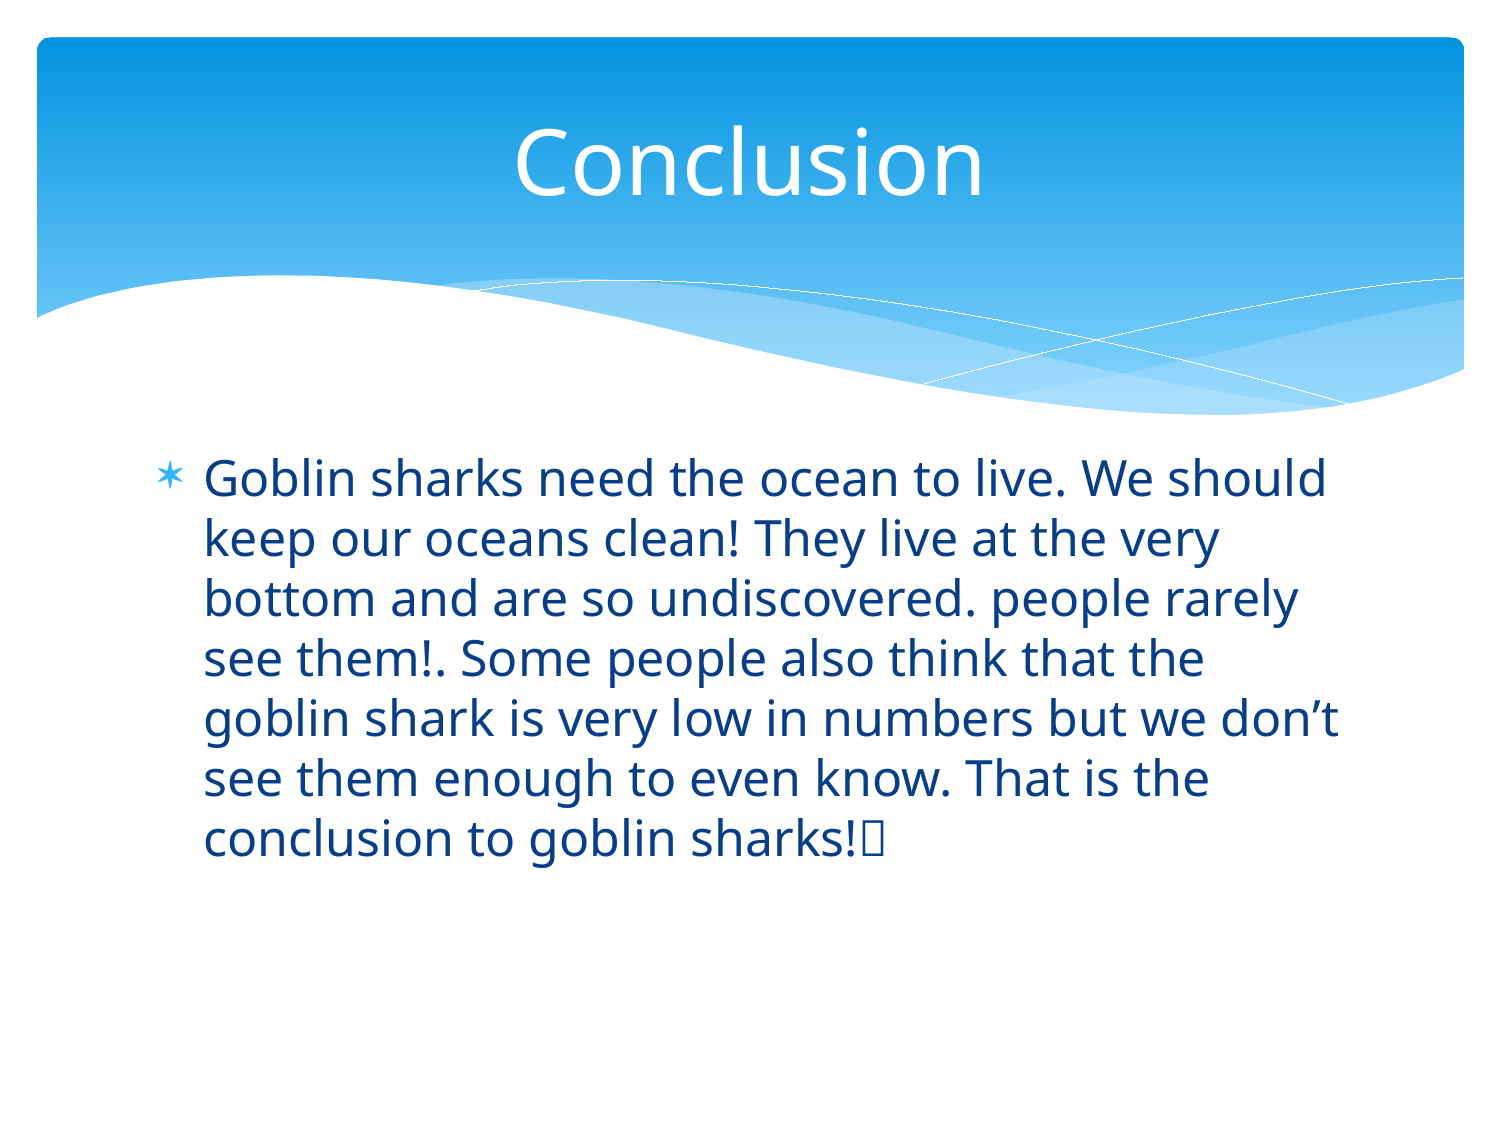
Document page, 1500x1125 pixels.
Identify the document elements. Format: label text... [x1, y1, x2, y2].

list Goblin sharks need the ocean to live. We should keep our oceans clean! They live at the very bottom and are so undiscovered. people rarely see them!. Some people also think that the goblin shark is very low in numbers but we don’t see them enough to even know. That is the conclusion to goblin sharks! [143, 438, 1359, 1005]
title Conclusion [75, 55, 1425, 261]
